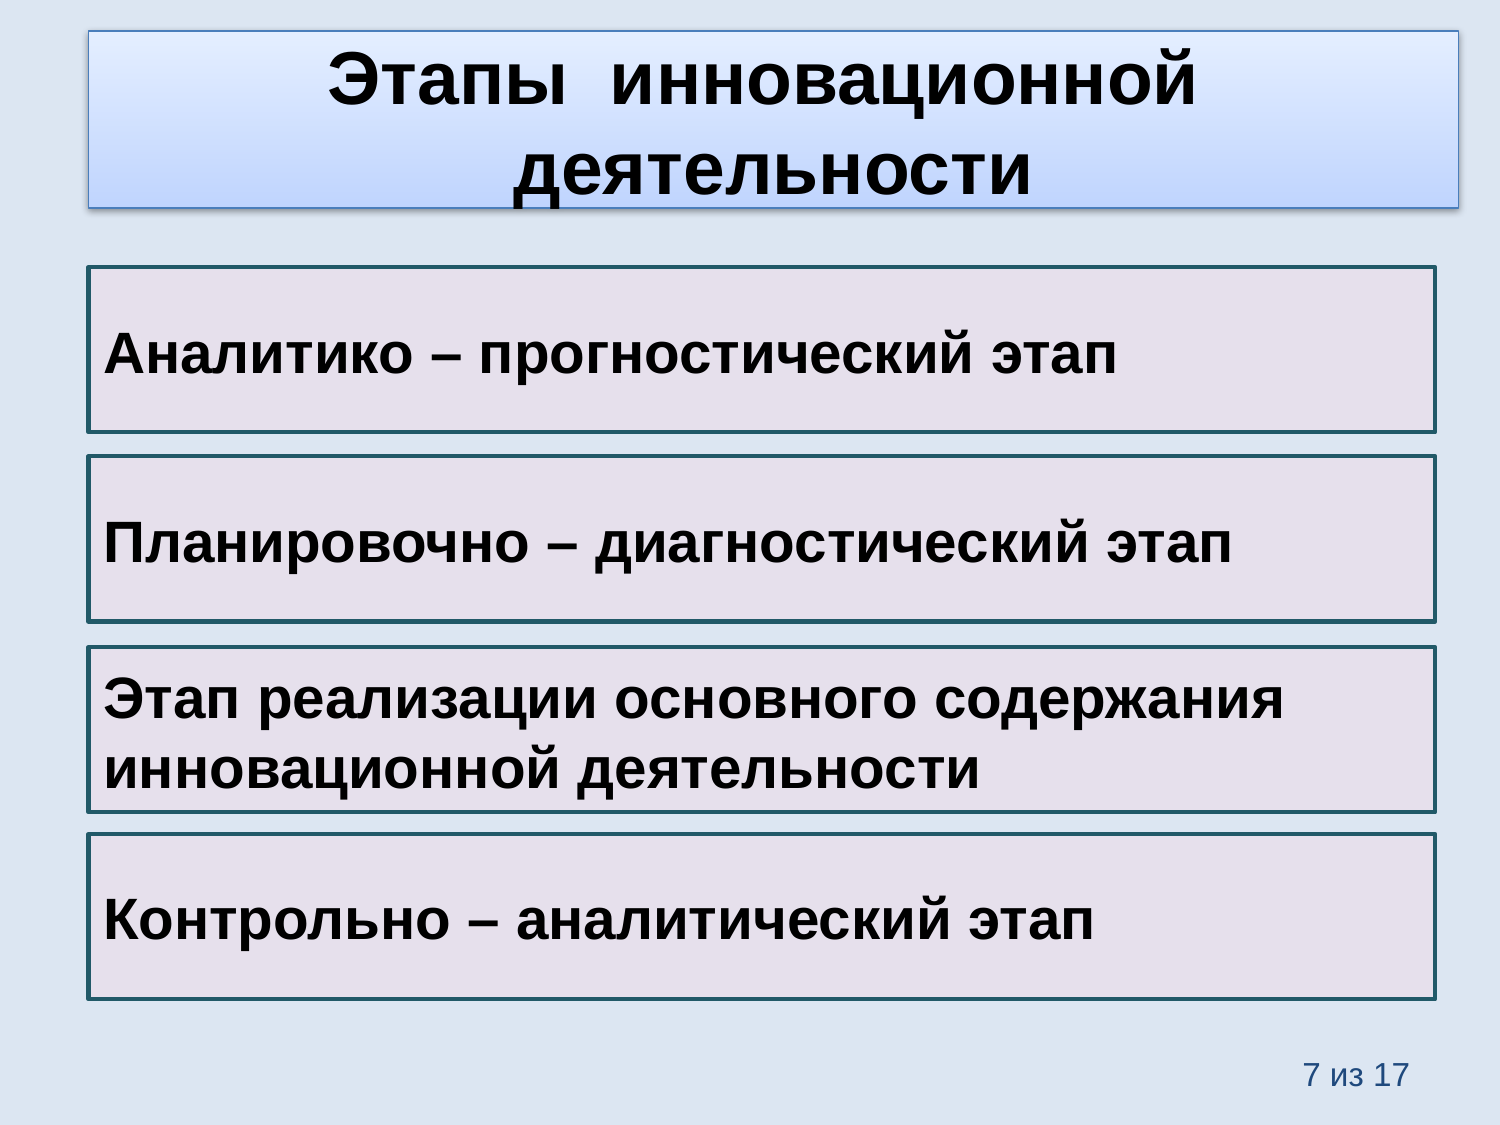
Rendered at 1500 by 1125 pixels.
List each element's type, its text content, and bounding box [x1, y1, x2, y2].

slide_number 7 из 17 [1074, 1042, 1425, 1103]
text_box Этапы инновационной деятельности [88, 30, 1459, 209]
text_box Планировочно – диагностический этап [86, 454, 1437, 624]
text_box Контрольно – аналитический этап [86, 832, 1437, 1001]
text_box Аналитико – прогностический этап [86, 265, 1437, 434]
text_box Этап реализации основного содержания инновационной деятельности [86, 645, 1437, 814]
